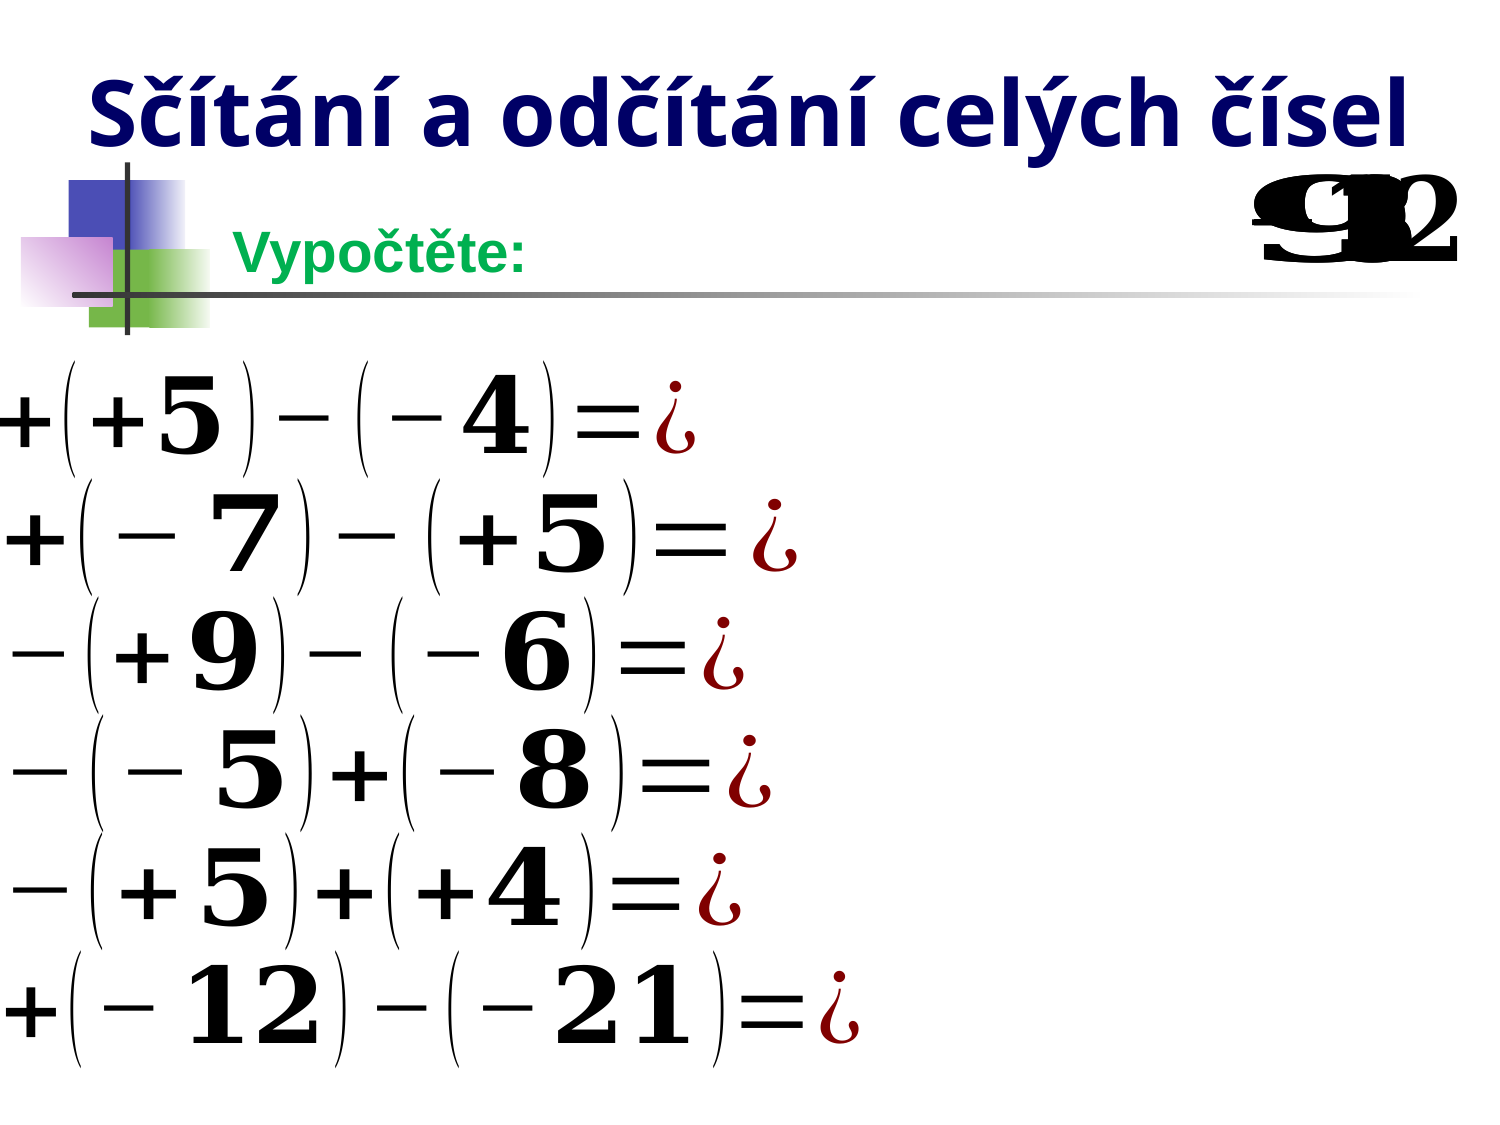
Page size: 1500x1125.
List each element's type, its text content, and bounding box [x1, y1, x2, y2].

title Sčítání a odčítání celých čísel [0, 63, 1500, 173]
text_box Vypočtěte: [217, 207, 1392, 292]
